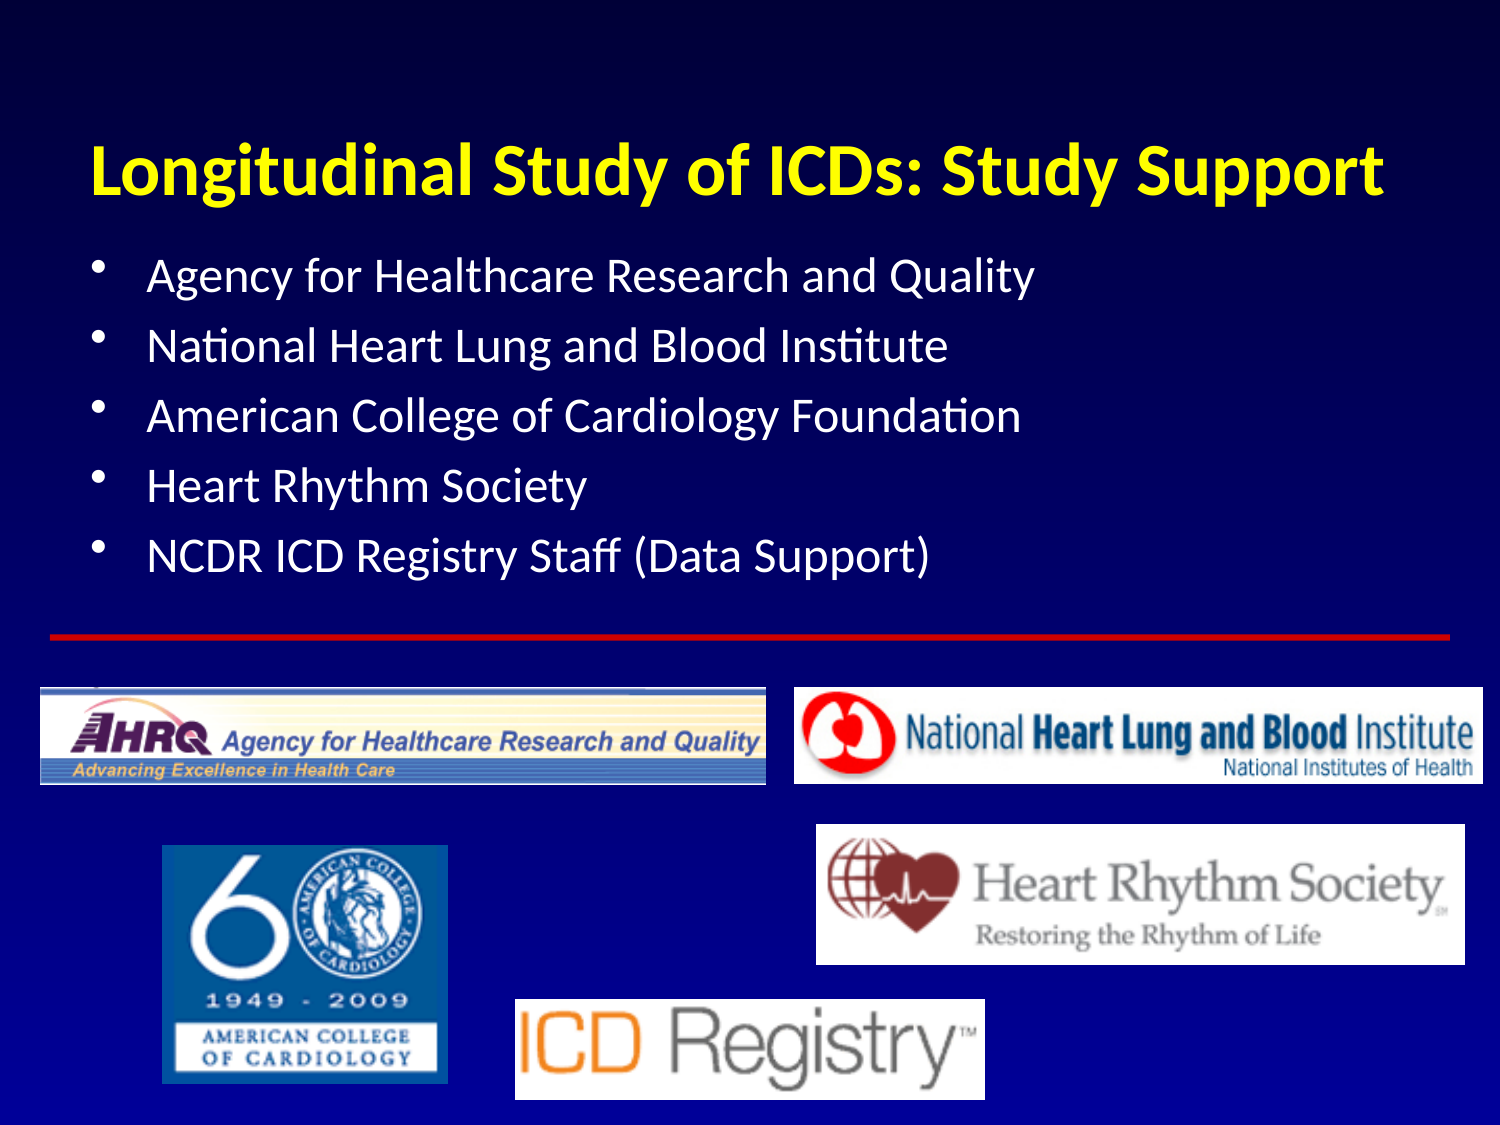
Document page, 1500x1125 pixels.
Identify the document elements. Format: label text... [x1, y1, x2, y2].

picture [794, 687, 1483, 785]
list Agency for Healthcare Research and Quality National Heart Lung and Blood Institute American College of Cardiology Foundation Heart Rhythm Society NCDR ICD Registry Staff (Data Support) [75, 235, 1438, 613]
picture [816, 824, 1465, 965]
picture [40, 687, 766, 785]
title Longitudinal Study of ICDs: Study Support [75, 75, 1438, 218]
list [162, 845, 449, 1084]
picture [515, 999, 985, 1101]
